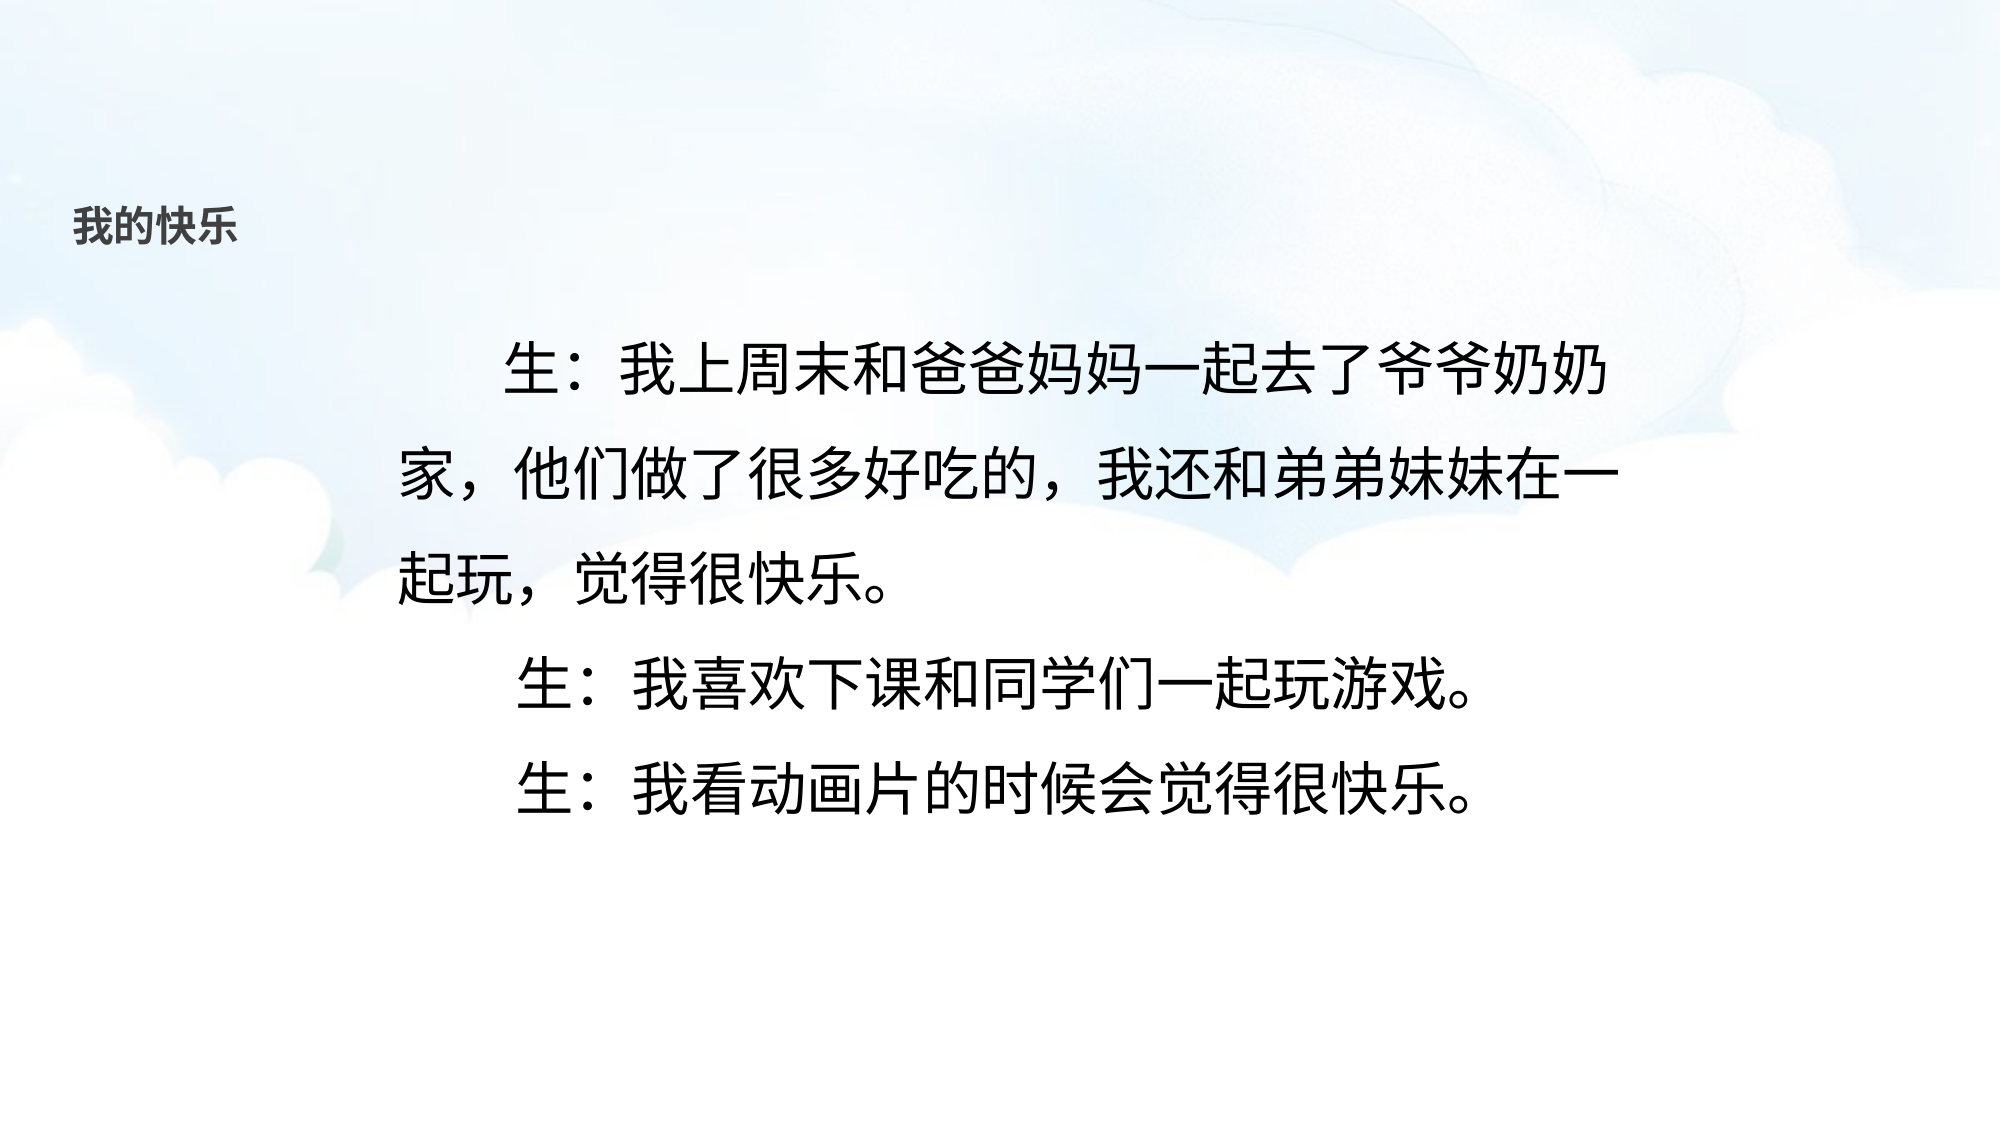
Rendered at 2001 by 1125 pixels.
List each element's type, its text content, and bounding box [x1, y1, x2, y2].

text_box 我的快乐 [57, 192, 255, 257]
text_box 生：我上周末和爸爸妈妈一起去了爷爷奶奶家，他们做了很多好吃的，我还和弟弟妹妹在一起玩，觉得很快乐。 生：我喜欢下课和同学们一起玩游戏。 生：我看动画片的时候会觉得很快乐。 [382, 290, 1640, 830]
